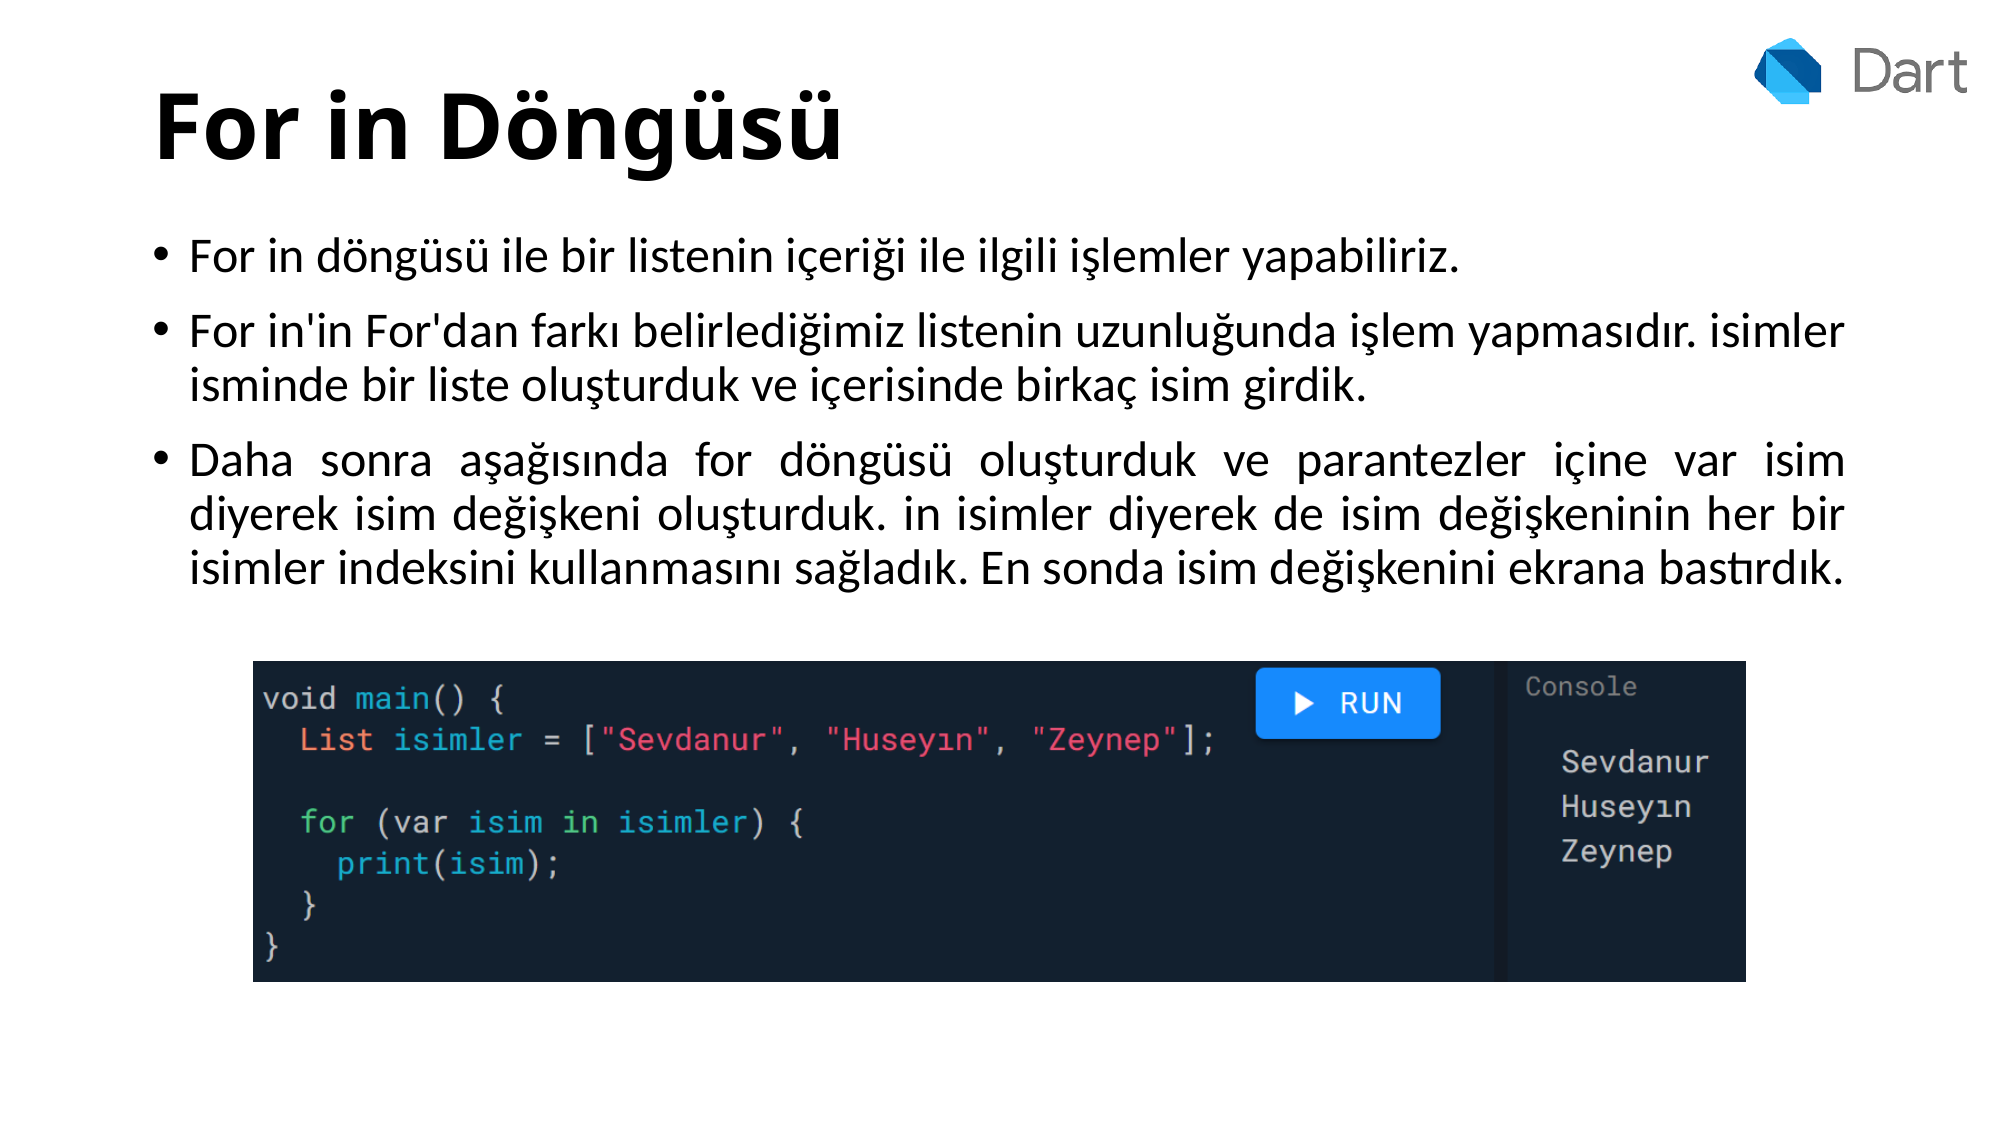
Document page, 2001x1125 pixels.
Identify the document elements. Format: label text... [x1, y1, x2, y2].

list For in döngüsü ile bir listenin içeriği ile ilgili işlemler yapabiliriz. For in'in For'dan farkı belirlediğimiz listenin uzunluğunda işlem yapmasıdır. isimler isminde bir liste oluşturduk ve içerisinde birkaç isim girdik. Daha sonra aşağısında for döngüsü oluşturduk ve parantezler içine var isim diyerek isim değişkeni oluşturduk. in isimler diyerek de isim değişkeninin her bir isimler indeksini kullanmasını sağladık. En sonda isim değişkenini ekrana bastırdık. [137, 222, 1863, 1014]
picture [253, 660, 1746, 982]
picture [1749, 9, 1972, 133]
title For in Döngüsü [137, 59, 1863, 199]
